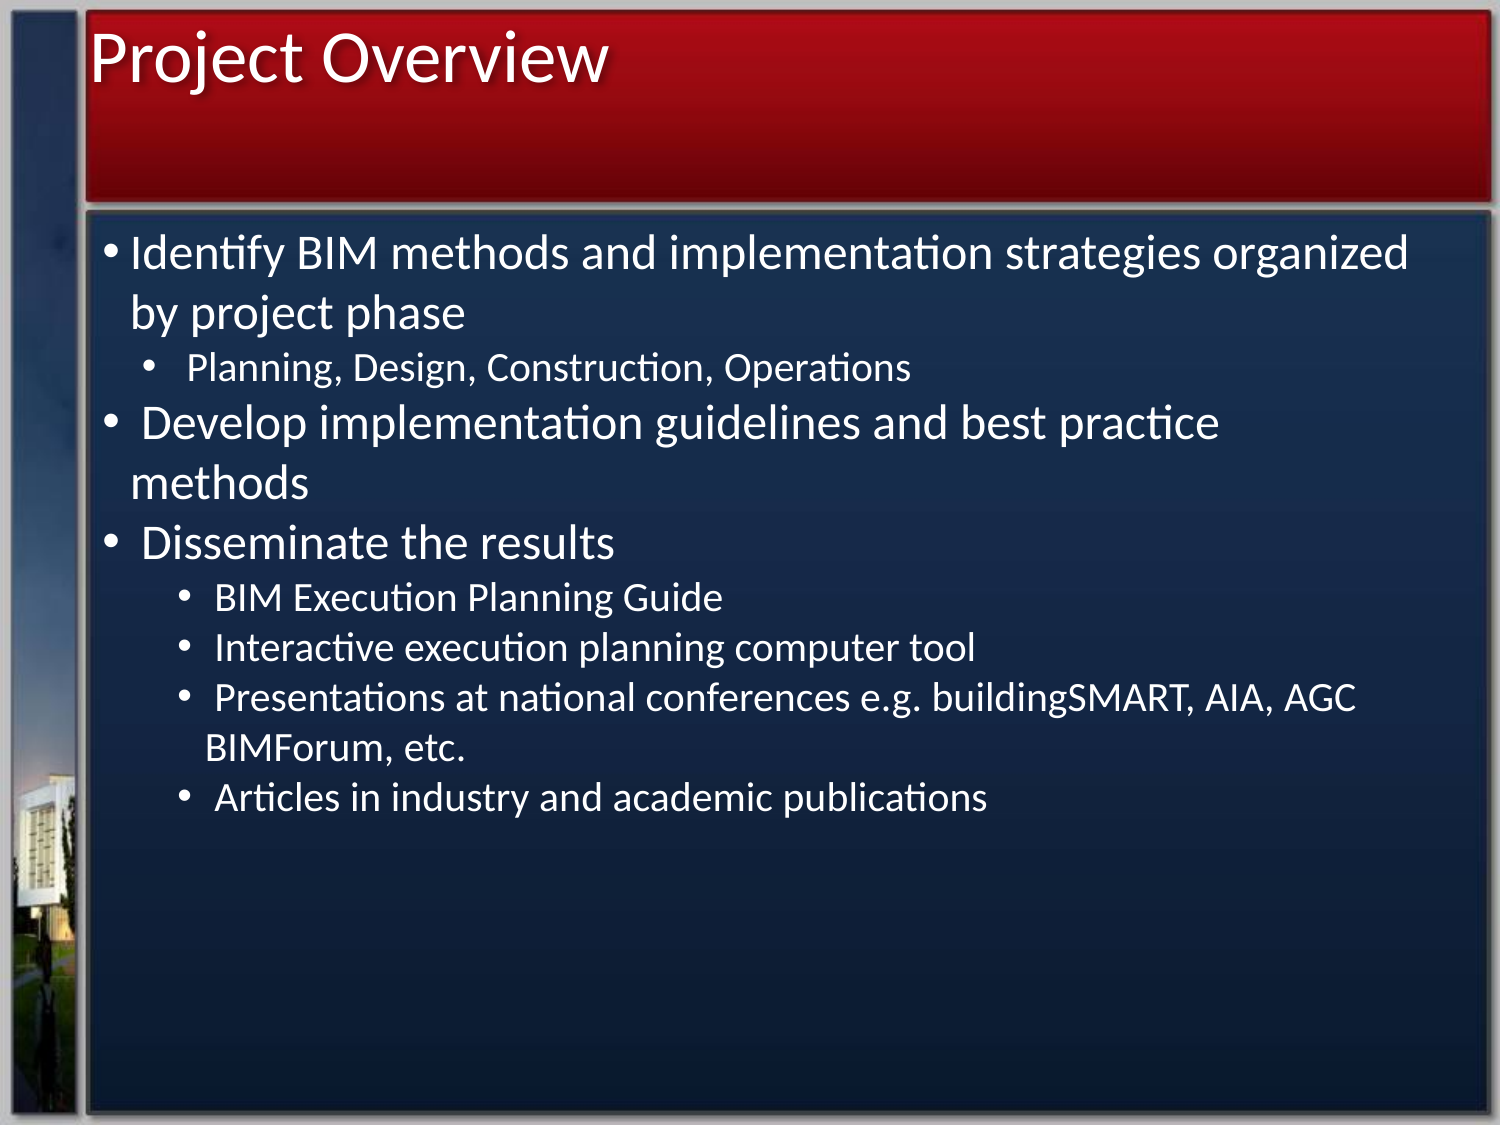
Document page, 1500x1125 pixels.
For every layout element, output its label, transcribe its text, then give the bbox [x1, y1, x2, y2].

text_box Project Overview [75, 0, 1075, 105]
picture [0, 0, 1500, 1125]
text_box Identify BIM methods and implementation strategies organized by project phase Planning, Design, Construction, Operations Develop implementation guidelines and best practice methods Disseminate the results BIM Execution Planning Guide Interactive execution planning computer tool Presentations at national conferences e.g. buildingSMART, AIA, AGC BIMForum, etc. Articles in industry and academic publications [87, 212, 1425, 828]
